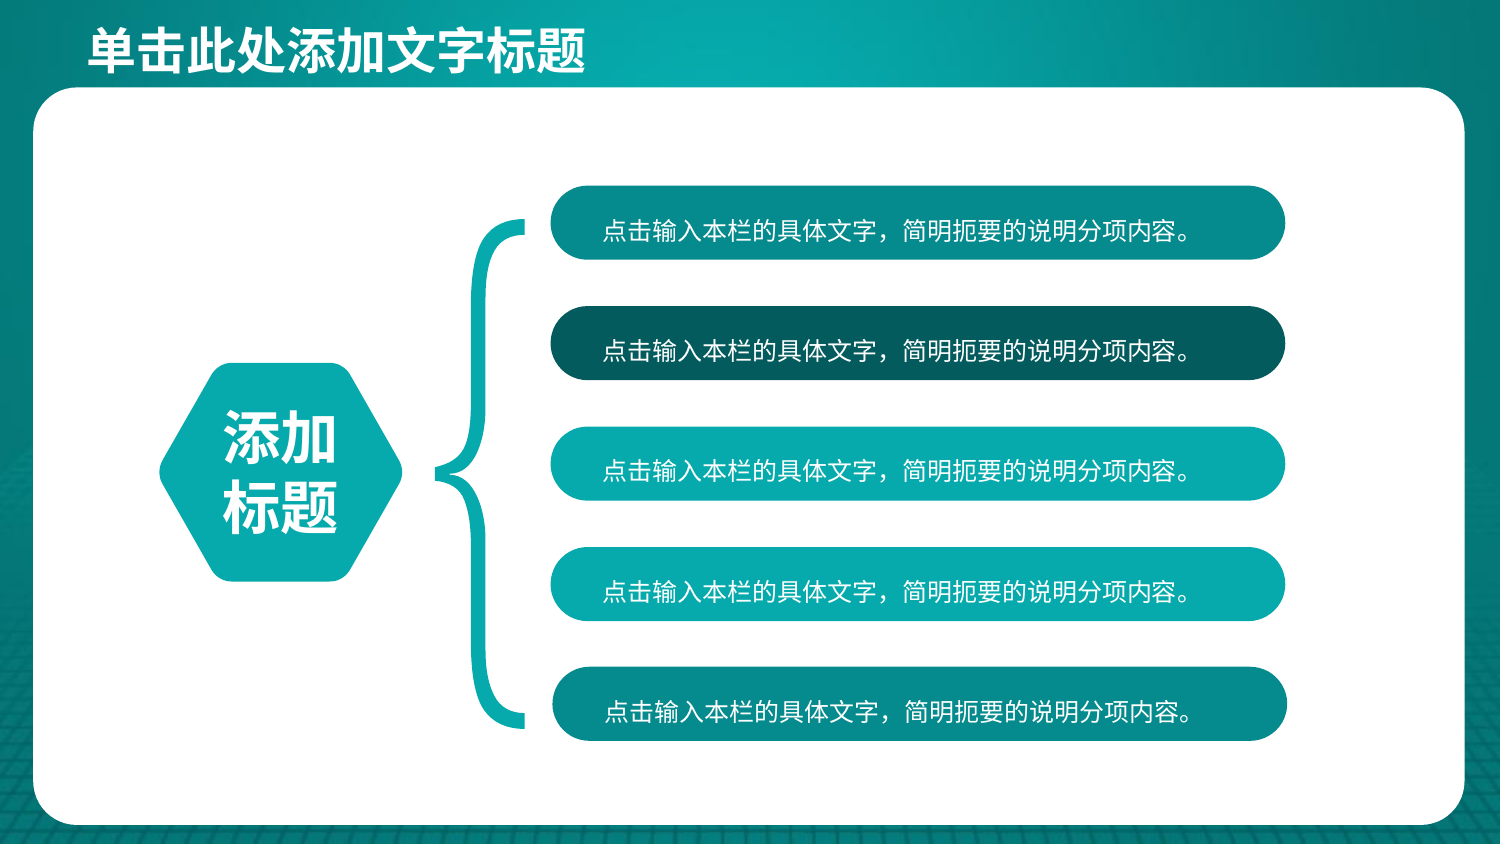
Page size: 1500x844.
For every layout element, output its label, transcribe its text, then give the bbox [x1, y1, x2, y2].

text_box [159, 362, 403, 582]
text_box 点击输入本栏的具体文字，简明扼要的说明分项内容。 [602, 209, 1220, 246]
text_box [548, 183, 1288, 262]
text_box [550, 664, 1290, 743]
text_box 点击输入本栏的具体文字，简明扼要的说明分项内容。 [602, 449, 1220, 486]
text_box 点击输入本栏的具体文字，简明扼要的说明分项内容。 [602, 329, 1220, 366]
text_box [434, 219, 525, 729]
text_box 点击输入本栏的具体文字，简明扼要的说明分项内容。 [604, 690, 1222, 726]
text_box [548, 544, 1288, 624]
text_box [548, 303, 1288, 383]
text_box [548, 424, 1288, 503]
picture [0, 0, 1500, 844]
text_box 点击输入本栏的具体文字，简明扼要的说明分项内容。 [602, 570, 1220, 607]
text_box 添加标题 [206, 401, 356, 542]
